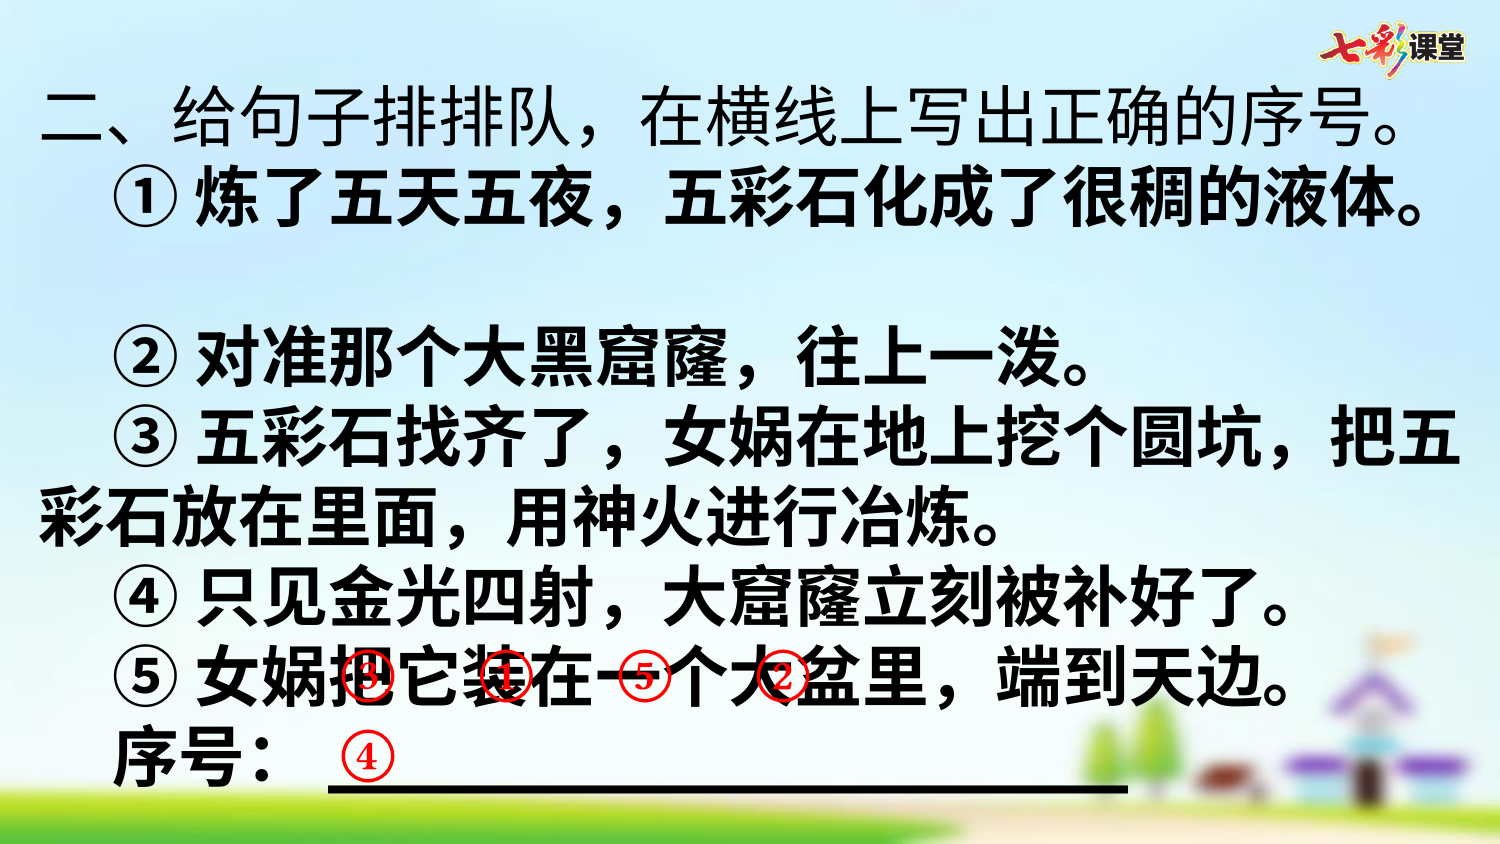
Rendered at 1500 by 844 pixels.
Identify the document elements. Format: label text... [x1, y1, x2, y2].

picture [0, 0, 1500, 844]
text_box 二、给句子排排队，在横线上写出正确的序号。 ①炼了五天五夜，五彩石化成了很稠的液体。 ②对准那个大黑窟窿，往上一泼。 ③五彩石找齐了，女娲在地上挖个圆坑，把五彩石放在里面，用神火进行冶炼。 ④只见金光四射，大窟窿立刻被补好了。 ⑤女娲把它装在一个大盆里，端到天边。 序号：____________________ [23, 67, 1483, 802]
text_box ③ ① ⑤ ② ④ [324, 623, 963, 799]
